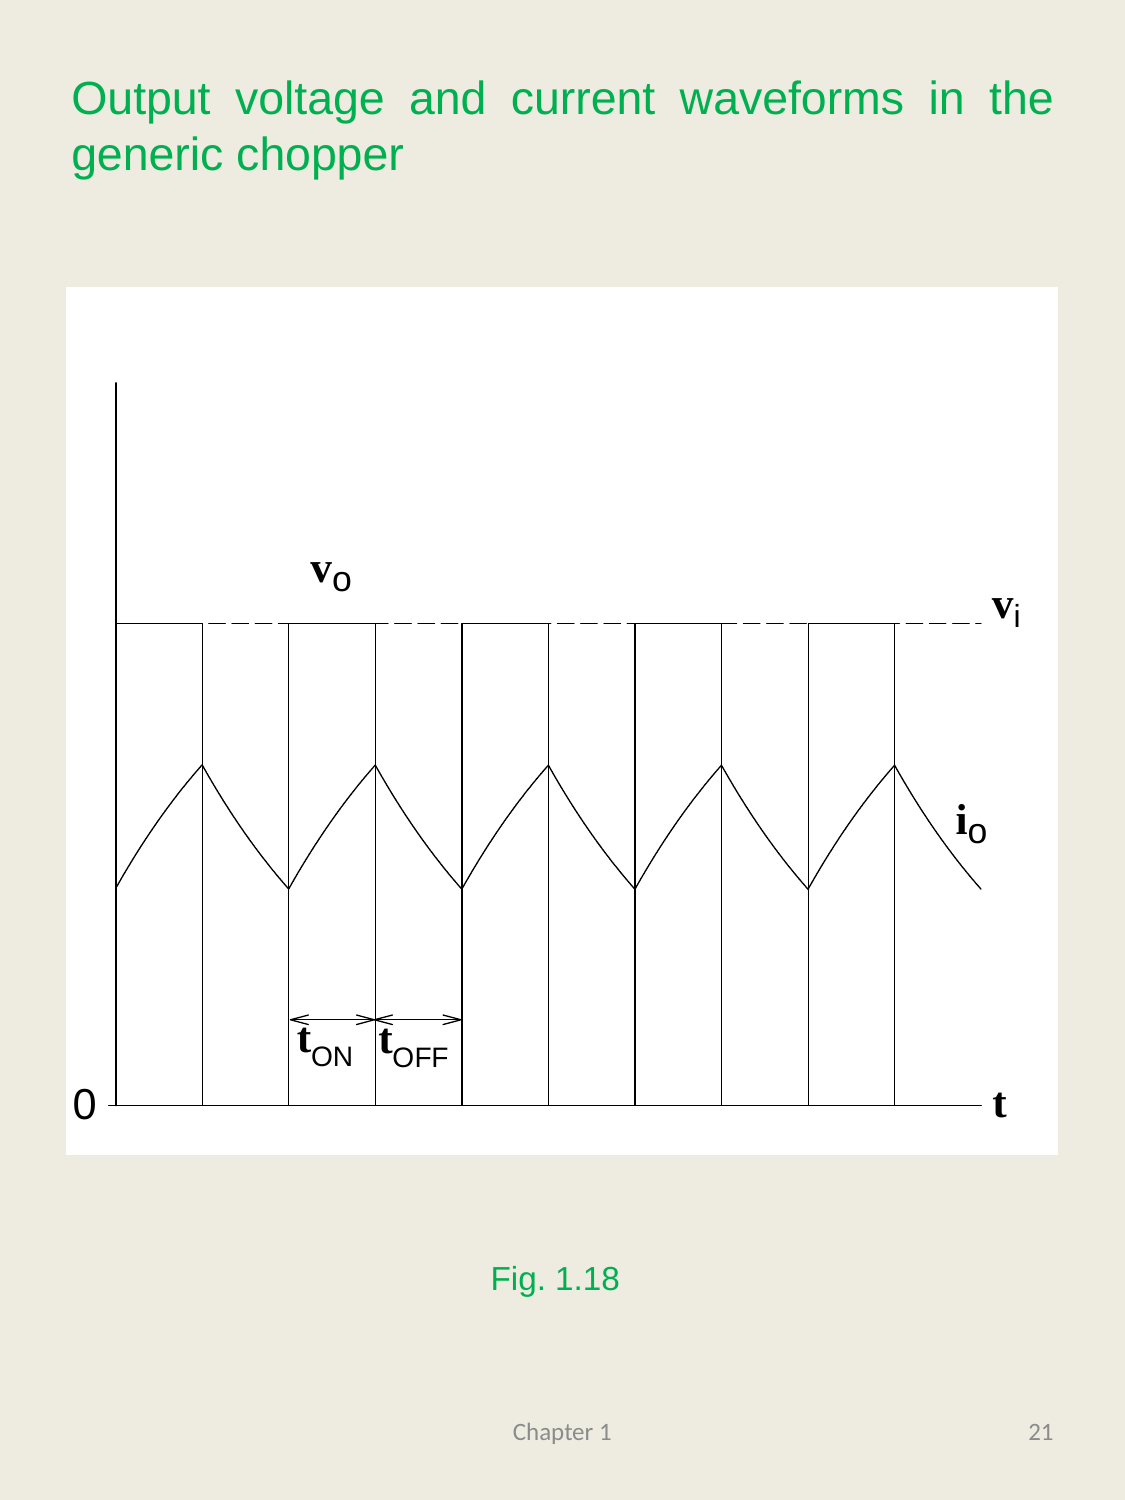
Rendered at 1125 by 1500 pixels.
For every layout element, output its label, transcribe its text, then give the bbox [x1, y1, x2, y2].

title Output voltage and current waveforms in the generic chopper [56, 60, 1069, 188]
footer Chapter 1 [384, 1390, 741, 1471]
text_box Fig. 1.18 [475, 1249, 636, 1305]
slide_number 21 [806, 1390, 1069, 1471]
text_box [66, 287, 1059, 1156]
